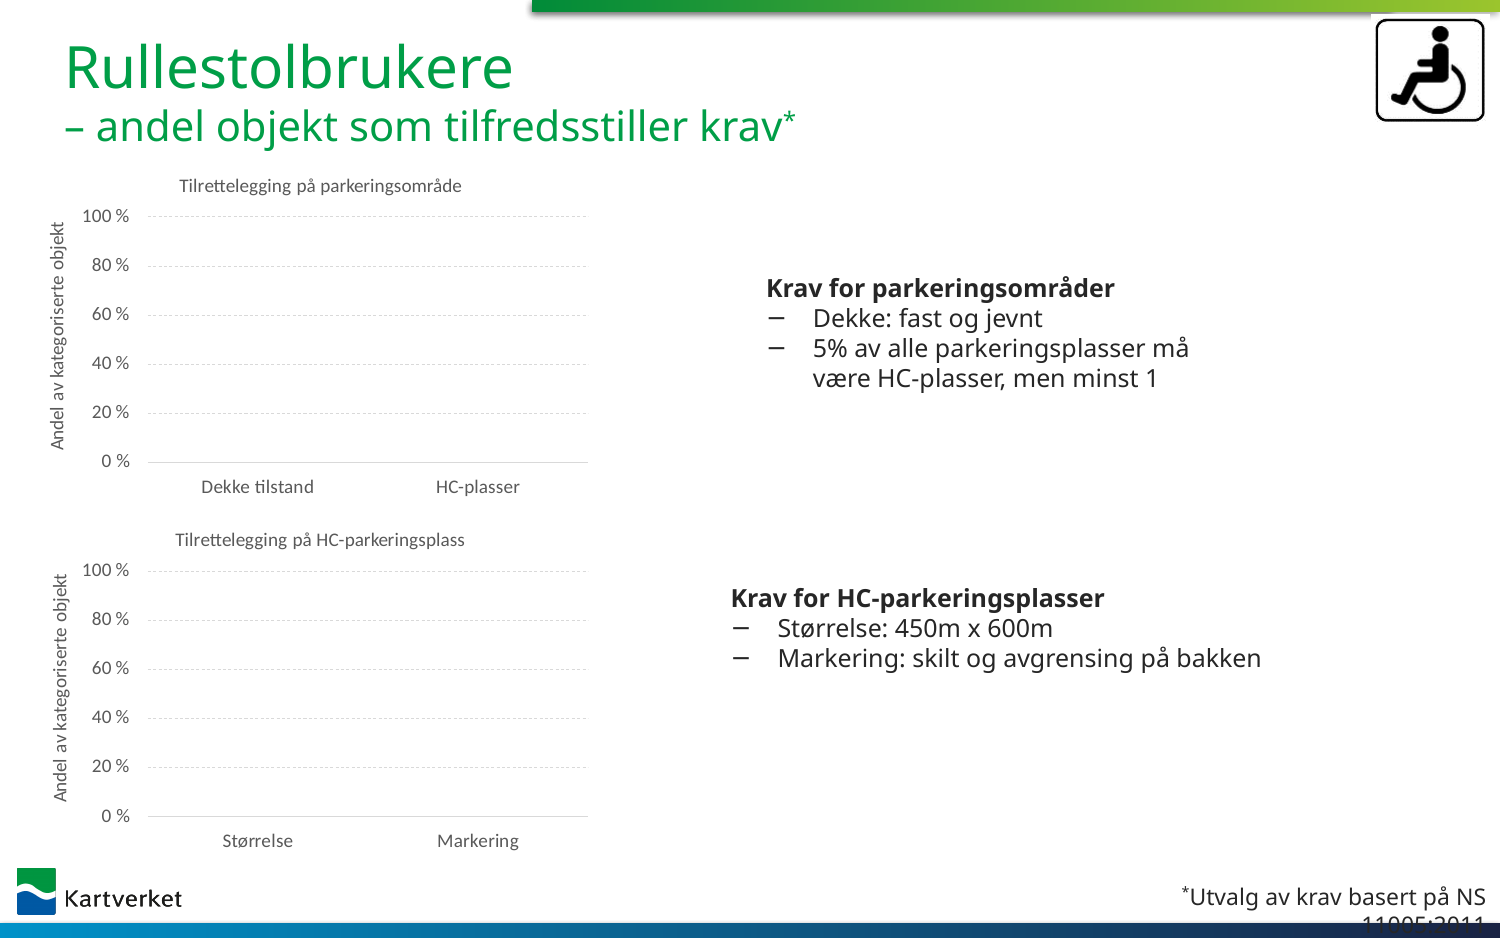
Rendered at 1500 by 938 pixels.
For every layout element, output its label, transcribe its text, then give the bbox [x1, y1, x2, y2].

picture [41, 166, 599, 505]
text_box Krav for HC-parkeringsplasser Størrelse: 450m x 600m Markering: skilt og avgrensing på bakken [715, 574, 1278, 680]
text_box *Utvalg av krav basert på NS 11005:2011 [1068, 873, 1500, 938]
text_box Rullestolbrukere – andel objekt som tilfredsstiller krav* [49, 23, 1431, 158]
picture [1371, 13, 1491, 127]
text_box Krav for parkeringsområder Dekke: fast og jevnt 5% av alle parkeringsplasser må være HC-plasser, men minst 1 [751, 264, 1232, 400]
picture [41, 520, 599, 859]
